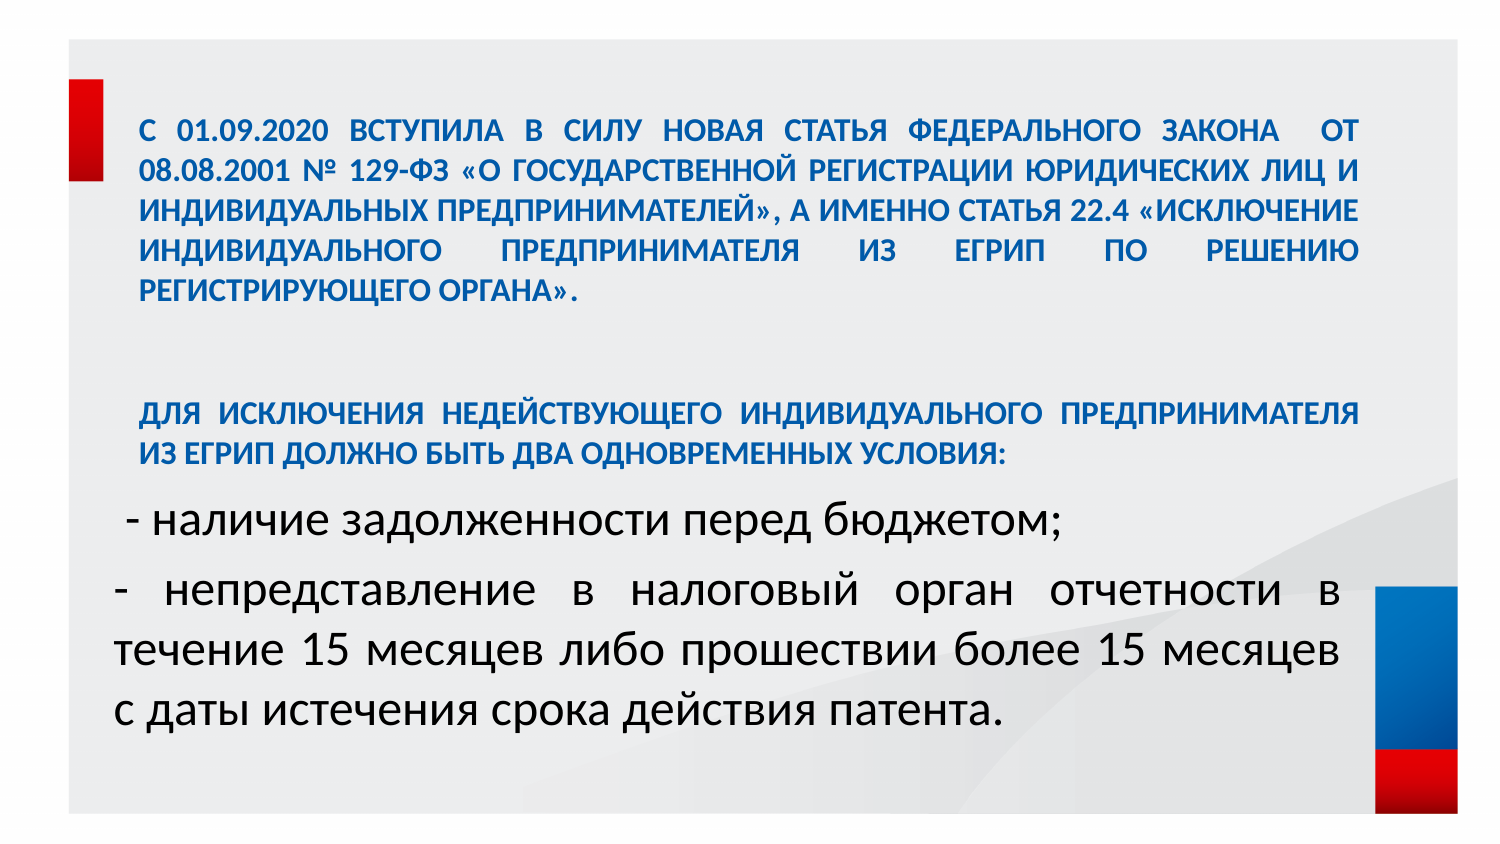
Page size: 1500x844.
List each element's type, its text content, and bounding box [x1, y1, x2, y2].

text_box ДЛЯ ИСКЛЮЧЕНИЯ НЕДЕЙСТВУЮЩЕГО ИНДИВИДУАЛЬНОГО ПРЕДПРИНИМАТЕЛЯ ИЗ ЕГРИП должно быть два одновременных условия: [123, 383, 1376, 479]
list - наличие задолженности перед бюджетом; - непредставление в налоговый орган отчетности в течение 15 месяцев либо прошествии более 15 месяцев с даты истечения срока действия патента. [100, 478, 1356, 668]
picture [0, 0, 1500, 844]
text_box С 01.09.2020 вступила в силу новая статья Федерального закона от 08.08.2001 № 129-ФЗ «О государственной регистрации юридических лиц и индивидуальных предпринимателей», а именно статья 22.4 «Исключение индивидуального предпринимателя из ЕГРИП по решению регистрирующего органа». [123, 100, 1376, 316]
